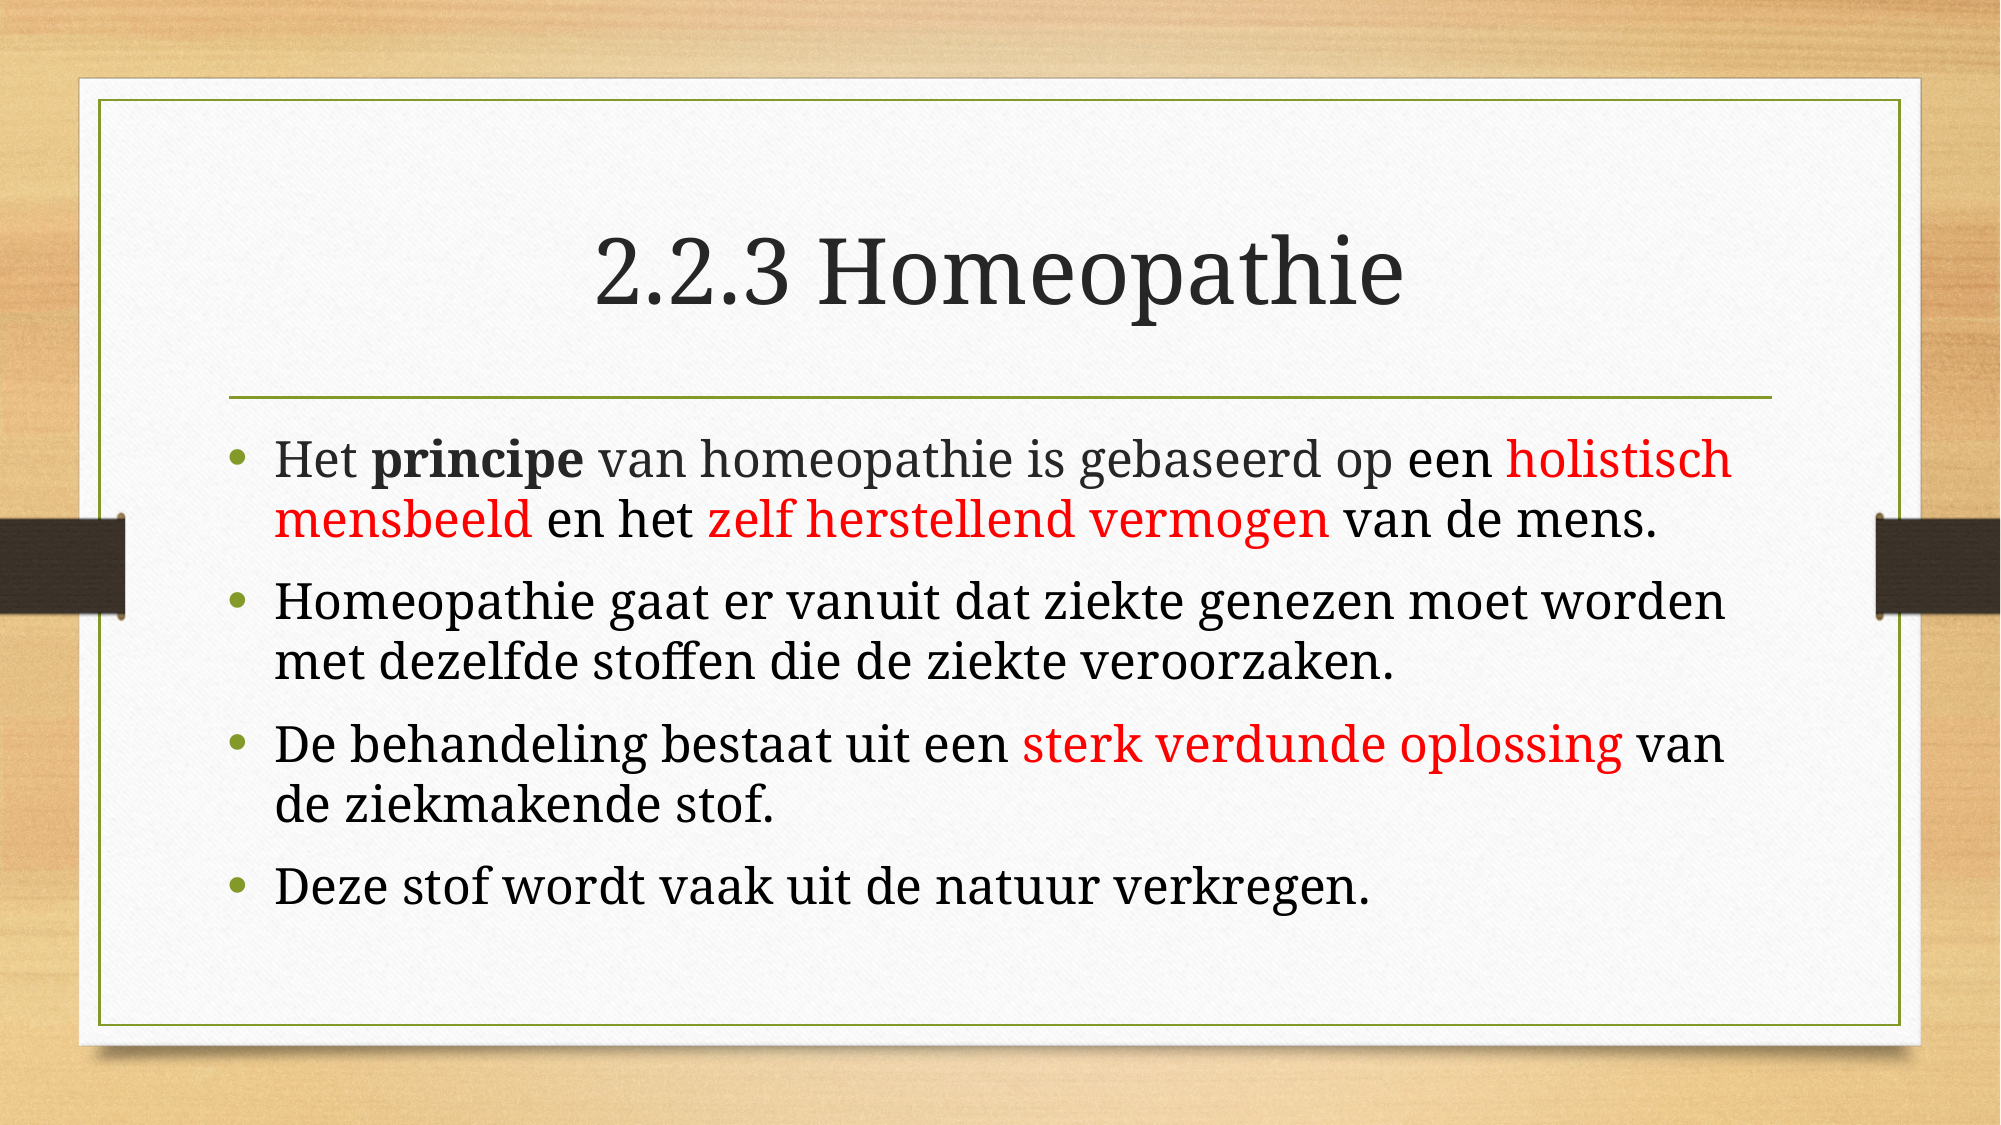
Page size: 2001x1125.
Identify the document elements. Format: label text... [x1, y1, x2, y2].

list Het principe van homeopathie is gebaseerd op een holistisch mensbeeld en het zelf herstellend vermogen van de mens. Homeopathie gaat er vanuit dat ziekte genezen moet worden met dezelfde stoffen die de ziekte veroorzaken. De behandeling bestaat uit een sterk verdunde oplossing van de ziekmakende stof. Deze stof wordt vaak uit de natuur verkregen. [212, 419, 1788, 964]
picture [0, 0, 2001, 1125]
title 2.2.3 Homeopathie [212, 161, 1788, 375]
